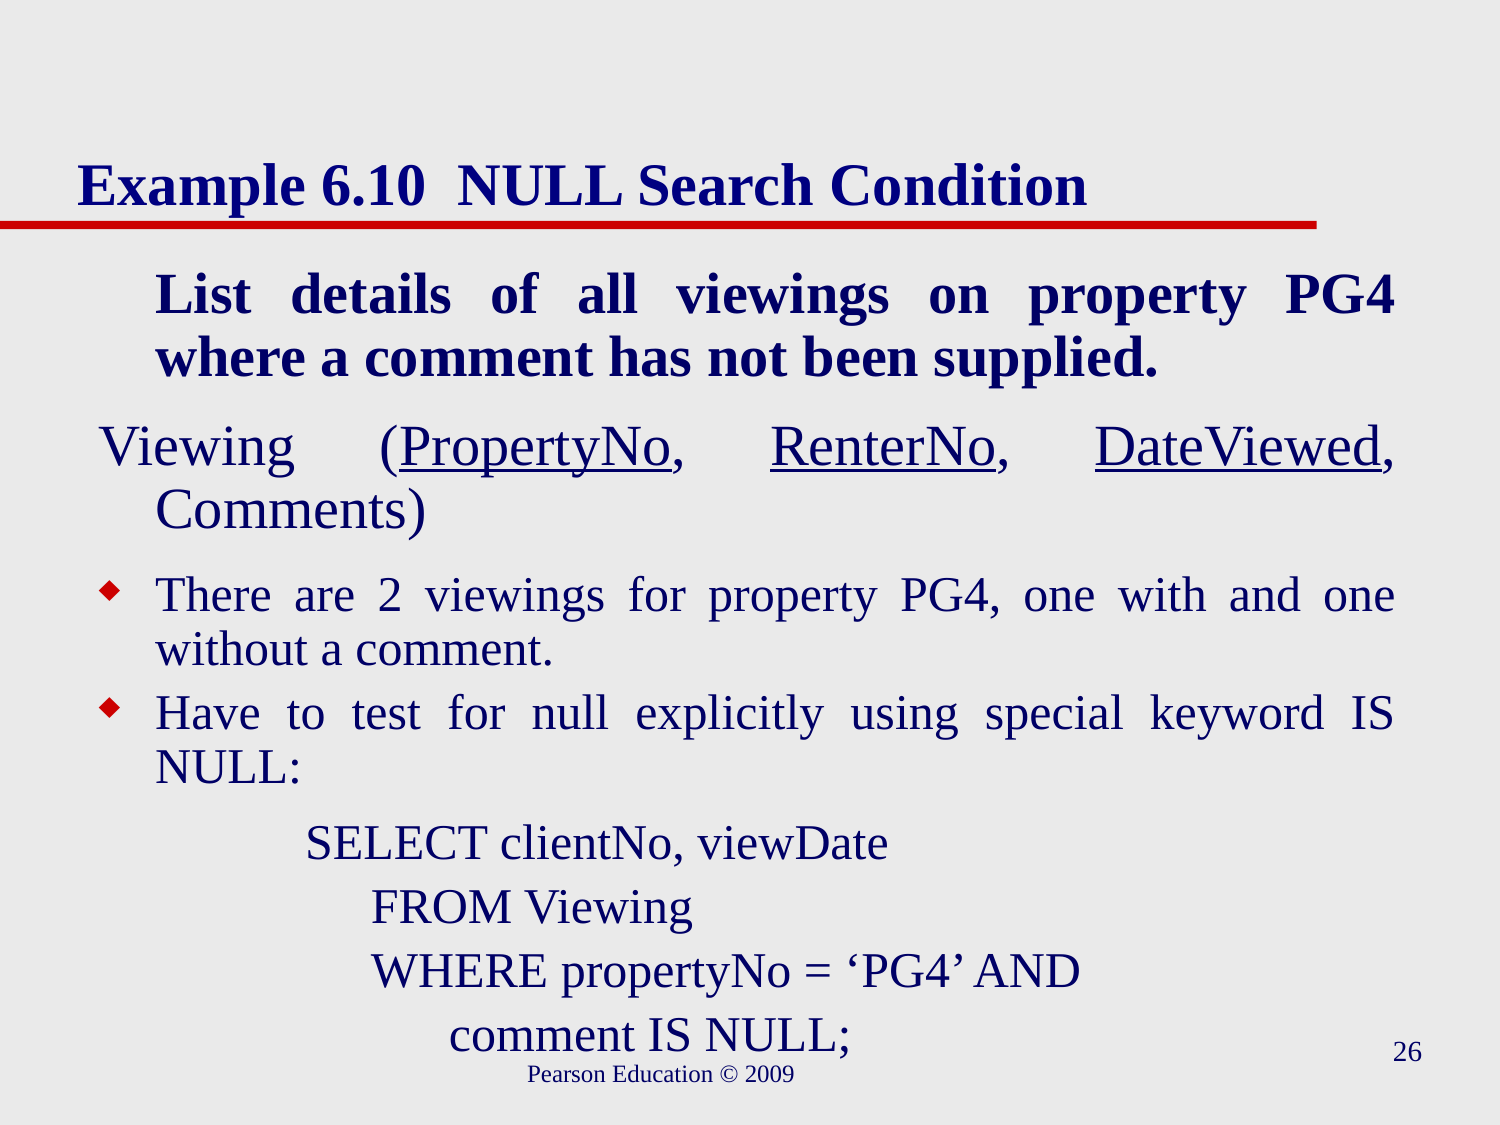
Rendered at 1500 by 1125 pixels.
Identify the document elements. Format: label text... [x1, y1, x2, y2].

text_box Pearson Education © 2009 [512, 1050, 1038, 1095]
title Example 6.10 NULL Search Condition [62, 43, 1338, 226]
slide_number 26 [1124, 1012, 1438, 1088]
list List details of all viewings on property PG4 where a comment has not been supplied. Viewing (PropertyNo, RenterNo, DateViewed, Comments) There are 2 viewings for property PG4, one with and one without a comment. Have to test for null explicitly using special keyword IS NULL: SELECT clientNo, viewDate FROM Viewing WHERE propertyNo = ‘PG4’ AND comment IS NULL; [83, 255, 1412, 931]
